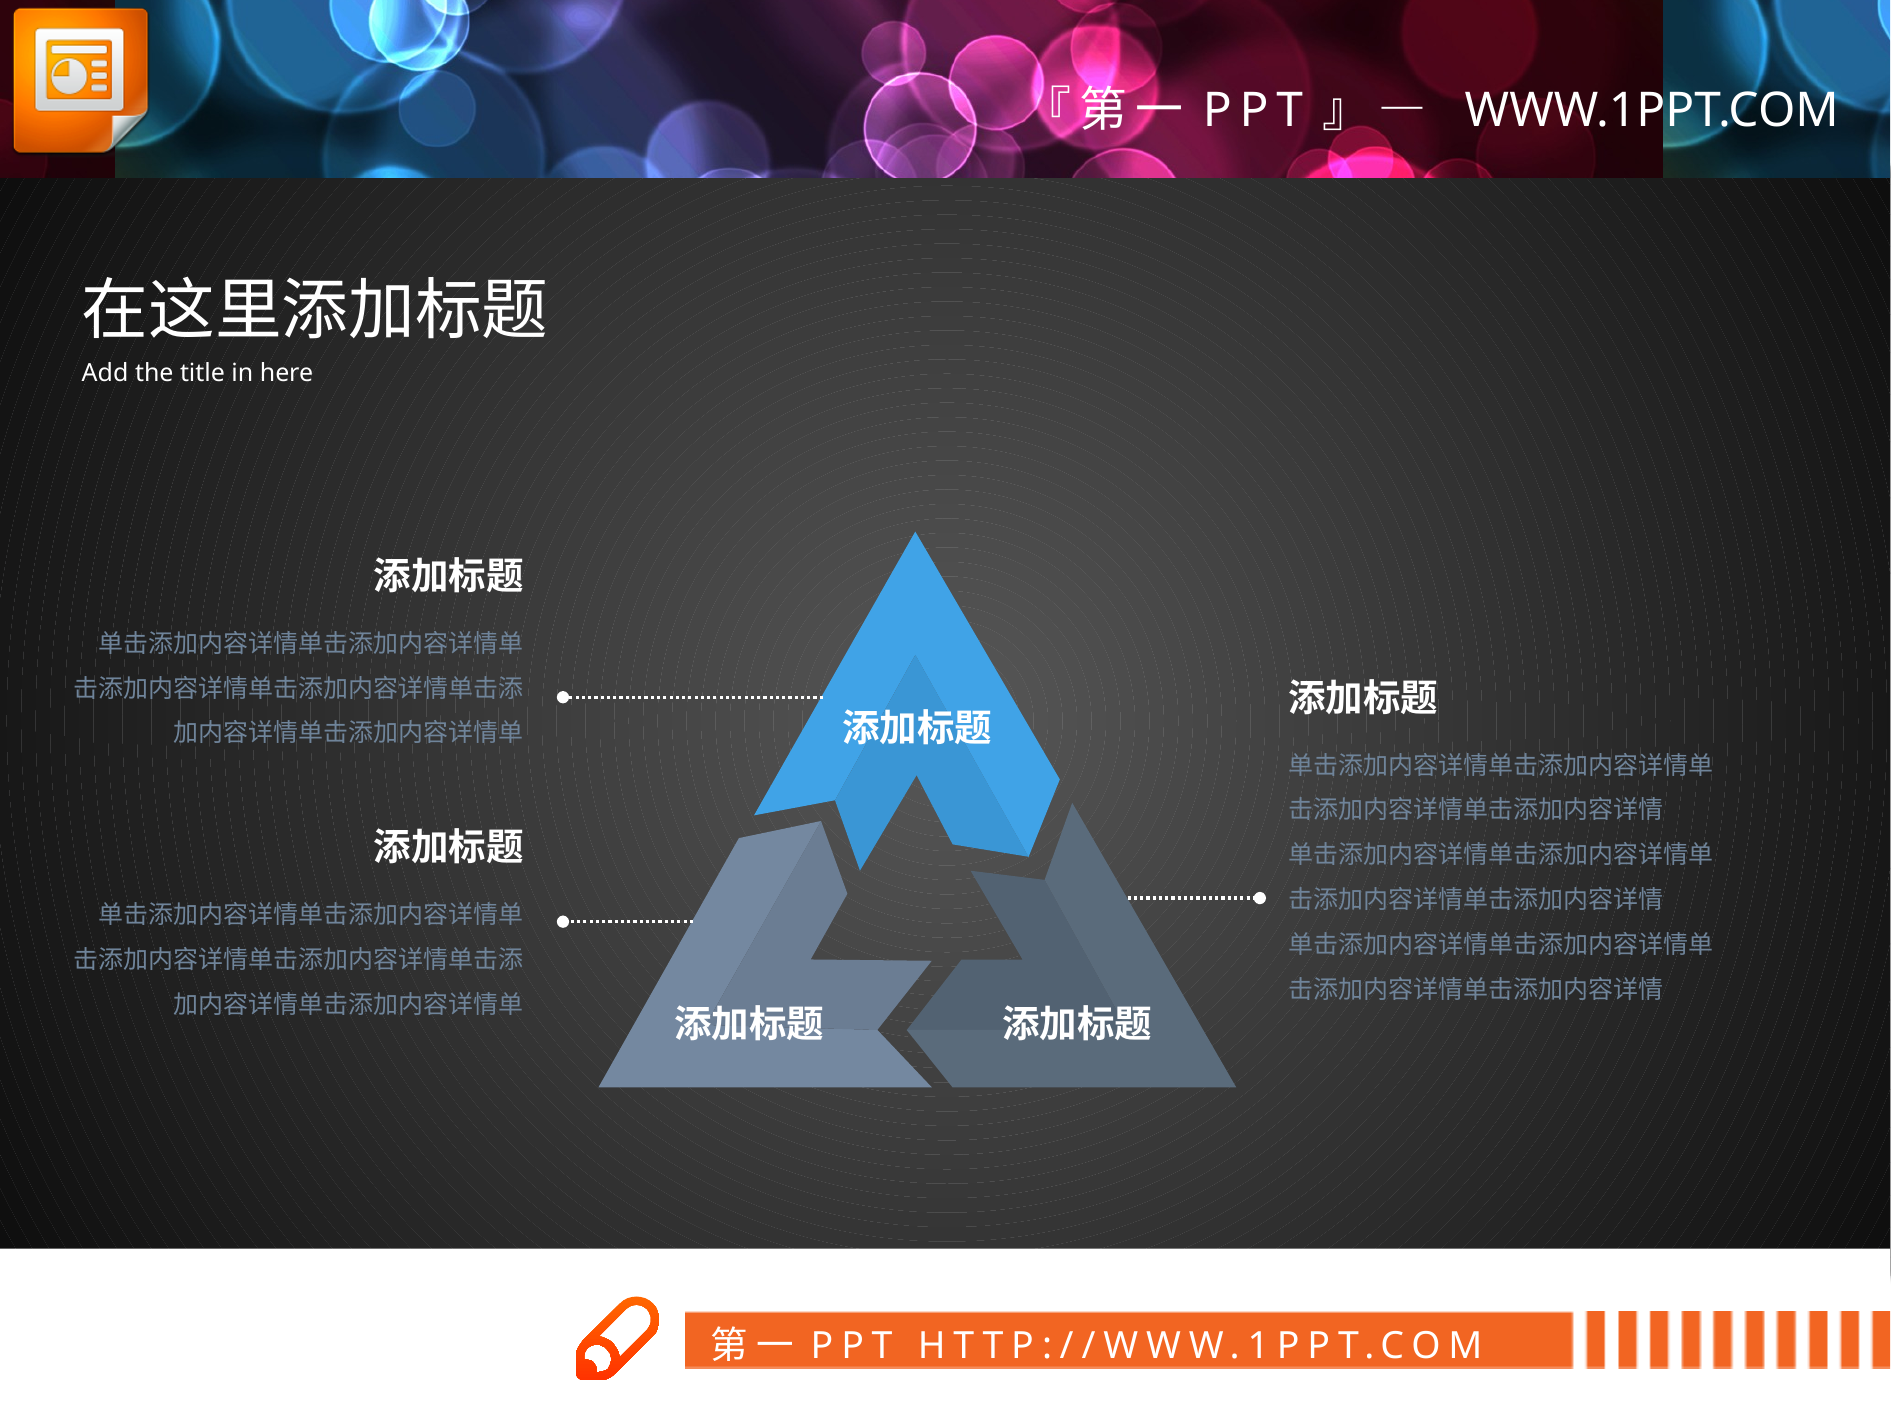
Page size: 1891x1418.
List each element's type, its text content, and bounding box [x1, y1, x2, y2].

picture [0, 0, 1891, 178]
text_box 添加标题 [1273, 666, 1540, 726]
text_box 单击添加内容详情单击添加内容详情单 击添加内容详情单击添加内容详情 单击添加内容详情单击添加内容详情单 击添加内容详情单击添加内容详情 单击添加内容详情单击添加内容详情单 击添加内容详情单击添加内容详情 [1273, 726, 1759, 1011]
text_box 添加标题 [273, 815, 539, 876]
picture [685, 1311, 1891, 1369]
text_box 单击添加内容详情单击添加内容详情单 击添加内容详情单击添加内容详情单击添加内容详情单击添加内容详情单 [56, 876, 539, 1026]
text_box 添加标题 [273, 544, 539, 604]
text_box 在这里添加标题 [66, 259, 587, 348]
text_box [598, 531, 1237, 1088]
text_box Add the title in here [66, 348, 587, 394]
text_box 单击添加内容详情单击添加内容详情单 击添加内容详情单击添加内容详情单击添加内容详情单击添加内容详情单 [56, 604, 539, 755]
